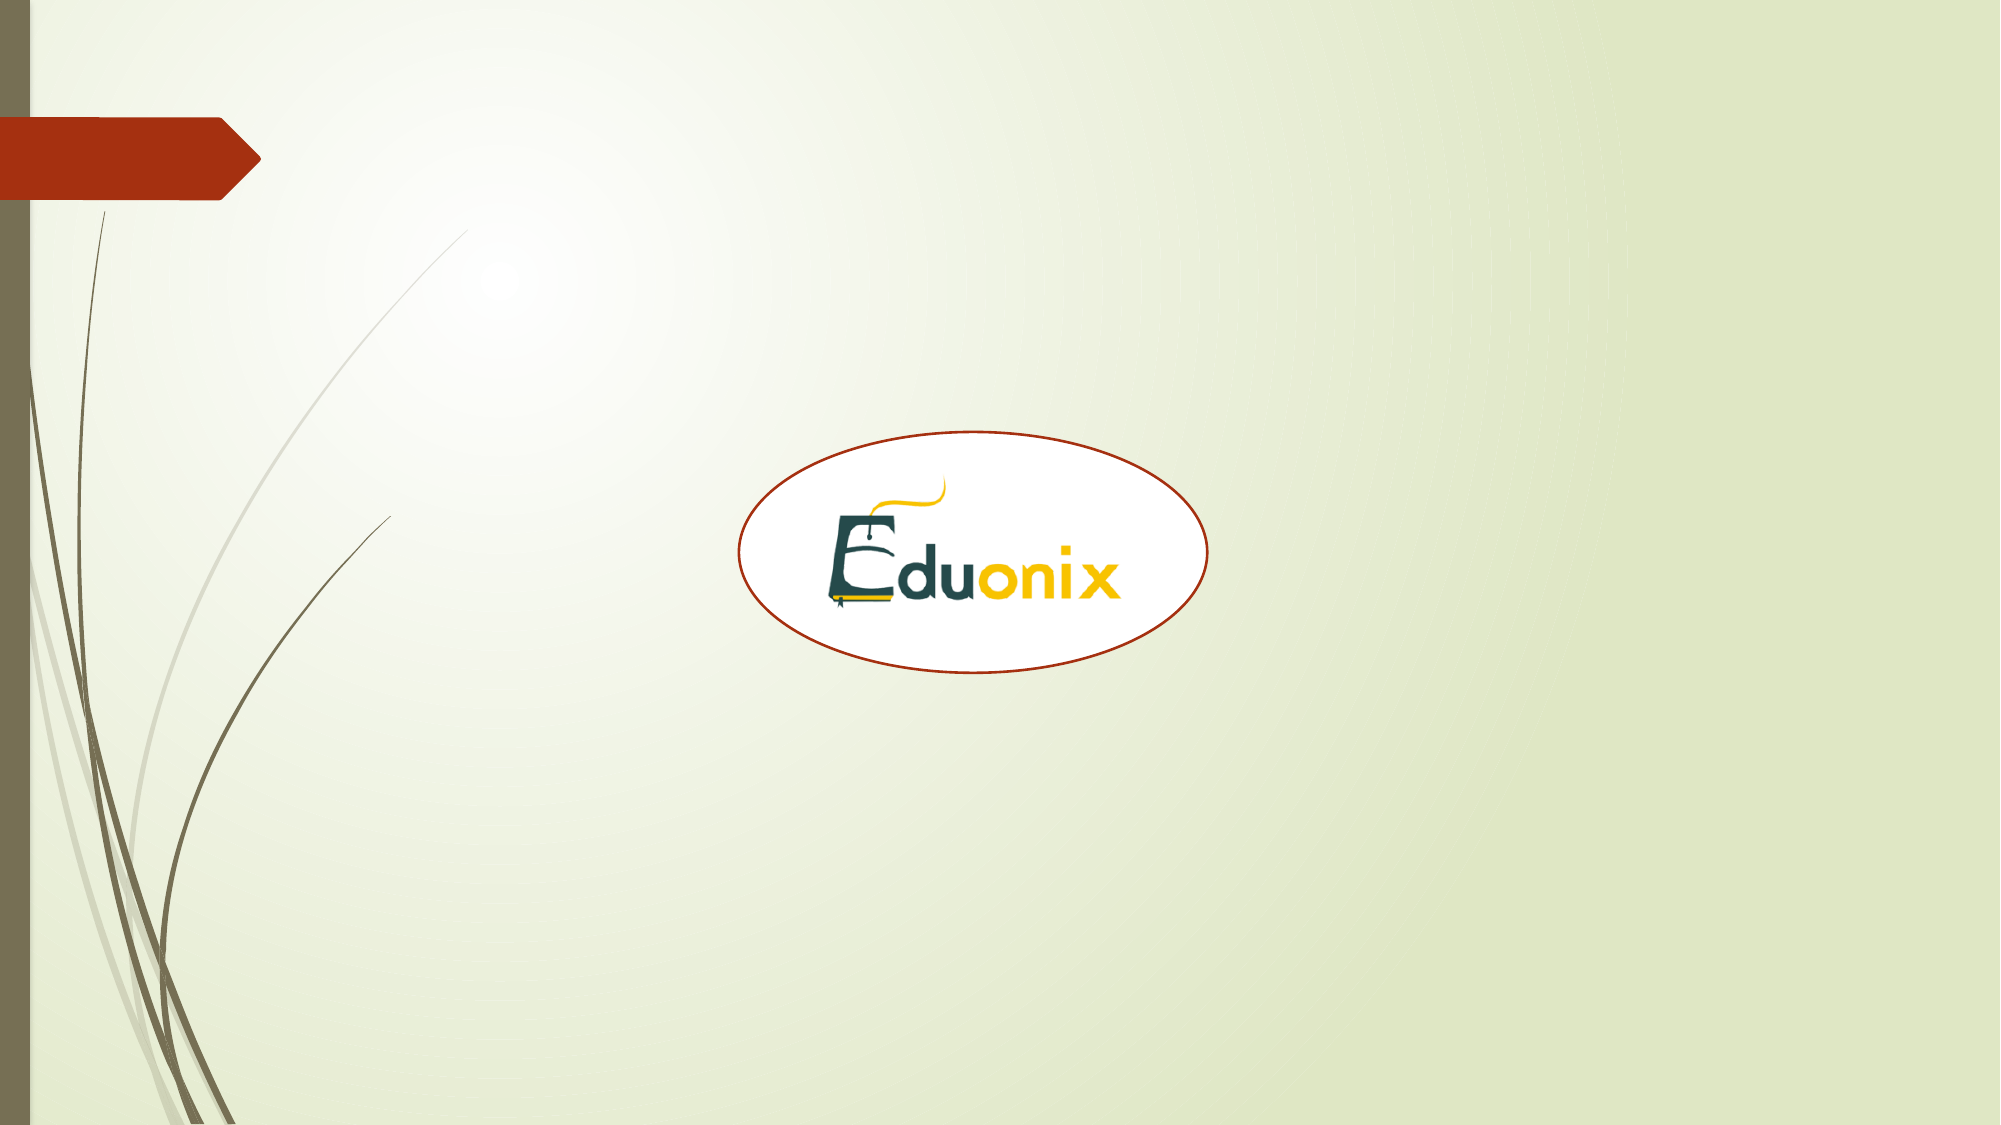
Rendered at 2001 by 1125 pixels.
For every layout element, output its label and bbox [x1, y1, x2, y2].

picture [787, 451, 1150, 633]
text_box [737, 480, 783, 625]
text_box [845, 430, 1101, 450]
text_box [1154, 474, 1209, 631]
text_box [809, 640, 1137, 675]
